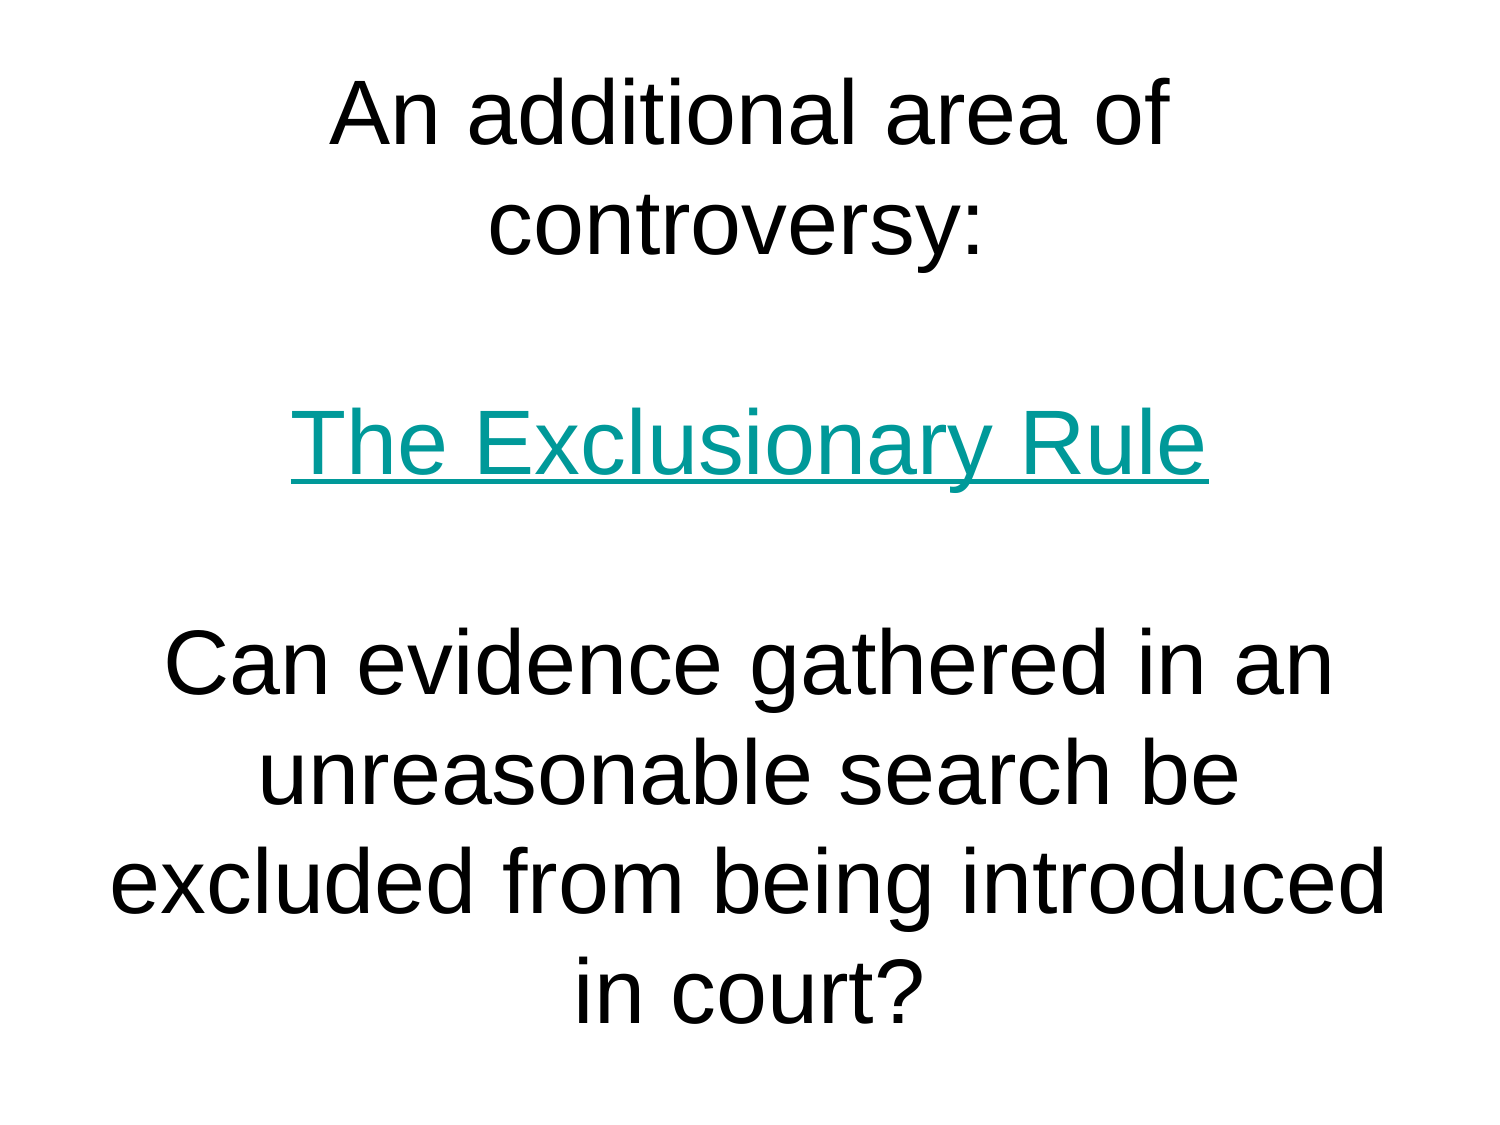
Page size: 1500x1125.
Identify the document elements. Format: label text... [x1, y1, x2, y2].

title An additional area of controversy: The Exclusionary Rule Can evidence gathered in an unreasonable search be excluded from being introduced in court? [74, 44, 1426, 1051]
